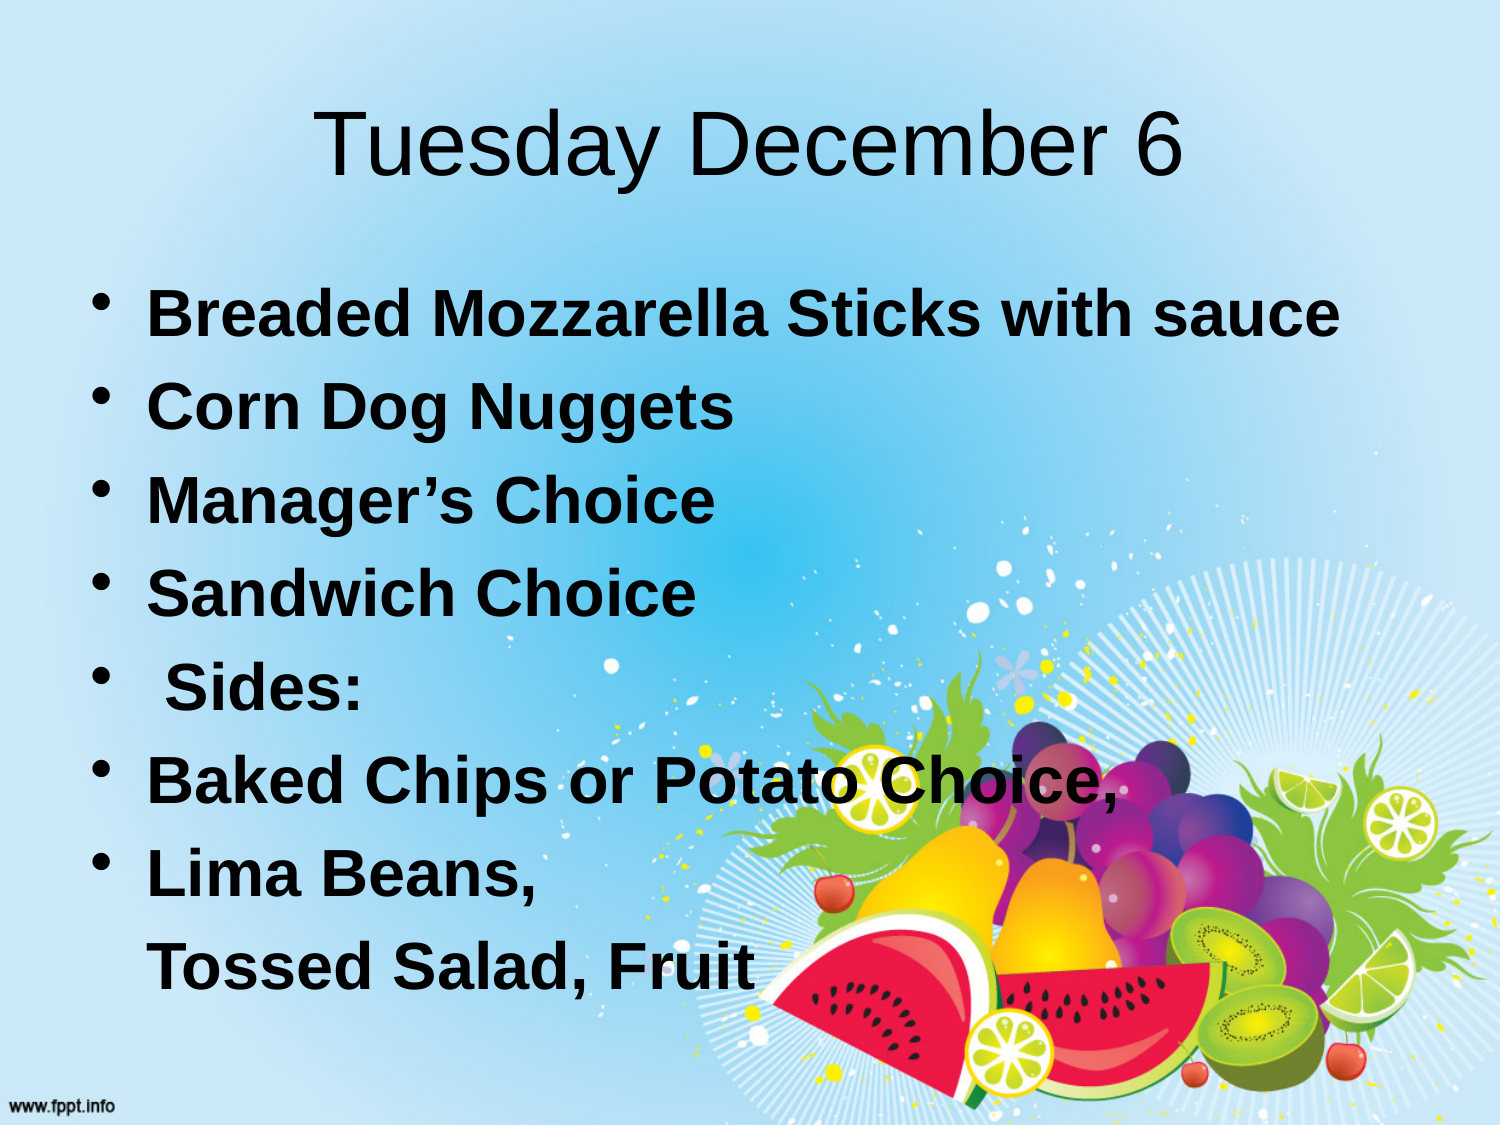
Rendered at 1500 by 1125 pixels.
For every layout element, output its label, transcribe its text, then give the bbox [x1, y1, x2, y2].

list Breaded Mozzarella Sticks with sauce Corn Dog Nuggets Manager’s Choice Sandwich Choice Sides: Baked Chips or Potato Choice, Lima Beans, Tossed Salad, Fruit [74, 262, 1426, 1006]
picture [0, 0, 1500, 1125]
title Tuesday December 6 [74, 44, 1426, 233]
